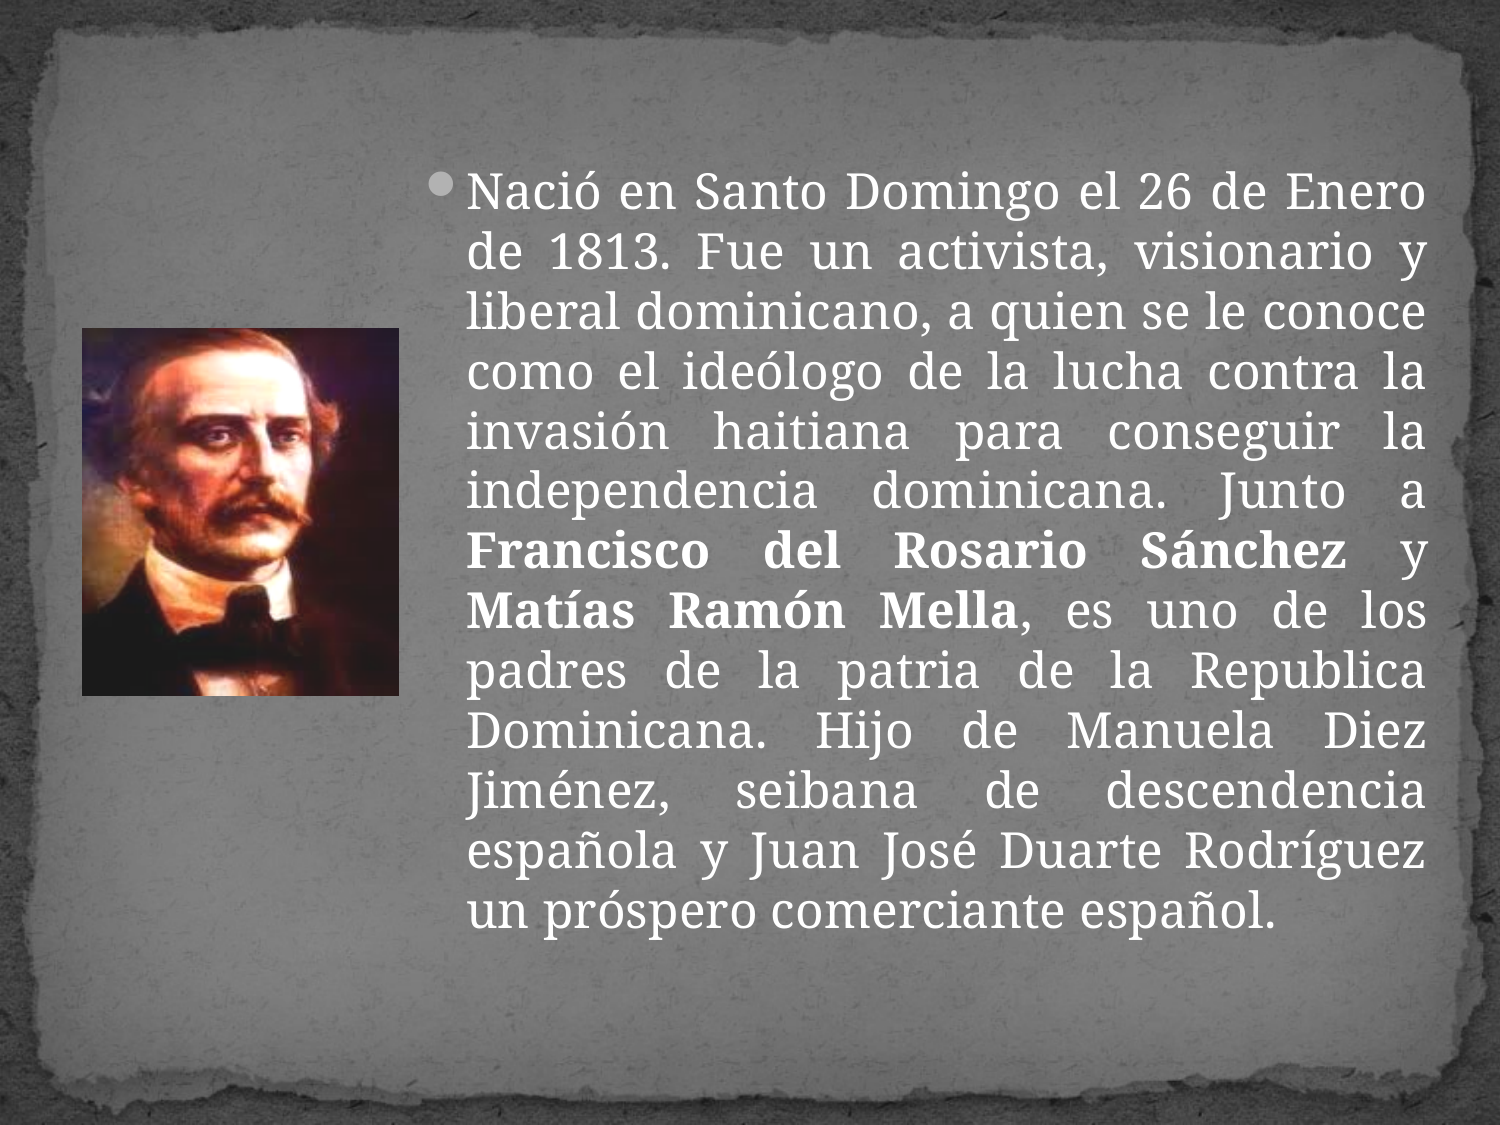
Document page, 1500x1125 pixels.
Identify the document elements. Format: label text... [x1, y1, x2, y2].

list Nació en Santo Domingo el 26 de Enero de 1813. Fue un activista, visionario y liberal dominicano, a quien se le conoce como el ideólogo de la lucha contra la invasión haitiana para conseguir la independencia dominicana. Junto a Francisco del Rosario Sánchez y Matías Ramón Mella, es uno de los padres de la patria de la Republica Dominicana. Hijo de Manuela Diez Jiménez, seibana de descendencia española y Juan José Duarte Rodríguez un próspero comerciante español. [410, 152, 1444, 973]
picture [82, 328, 399, 696]
